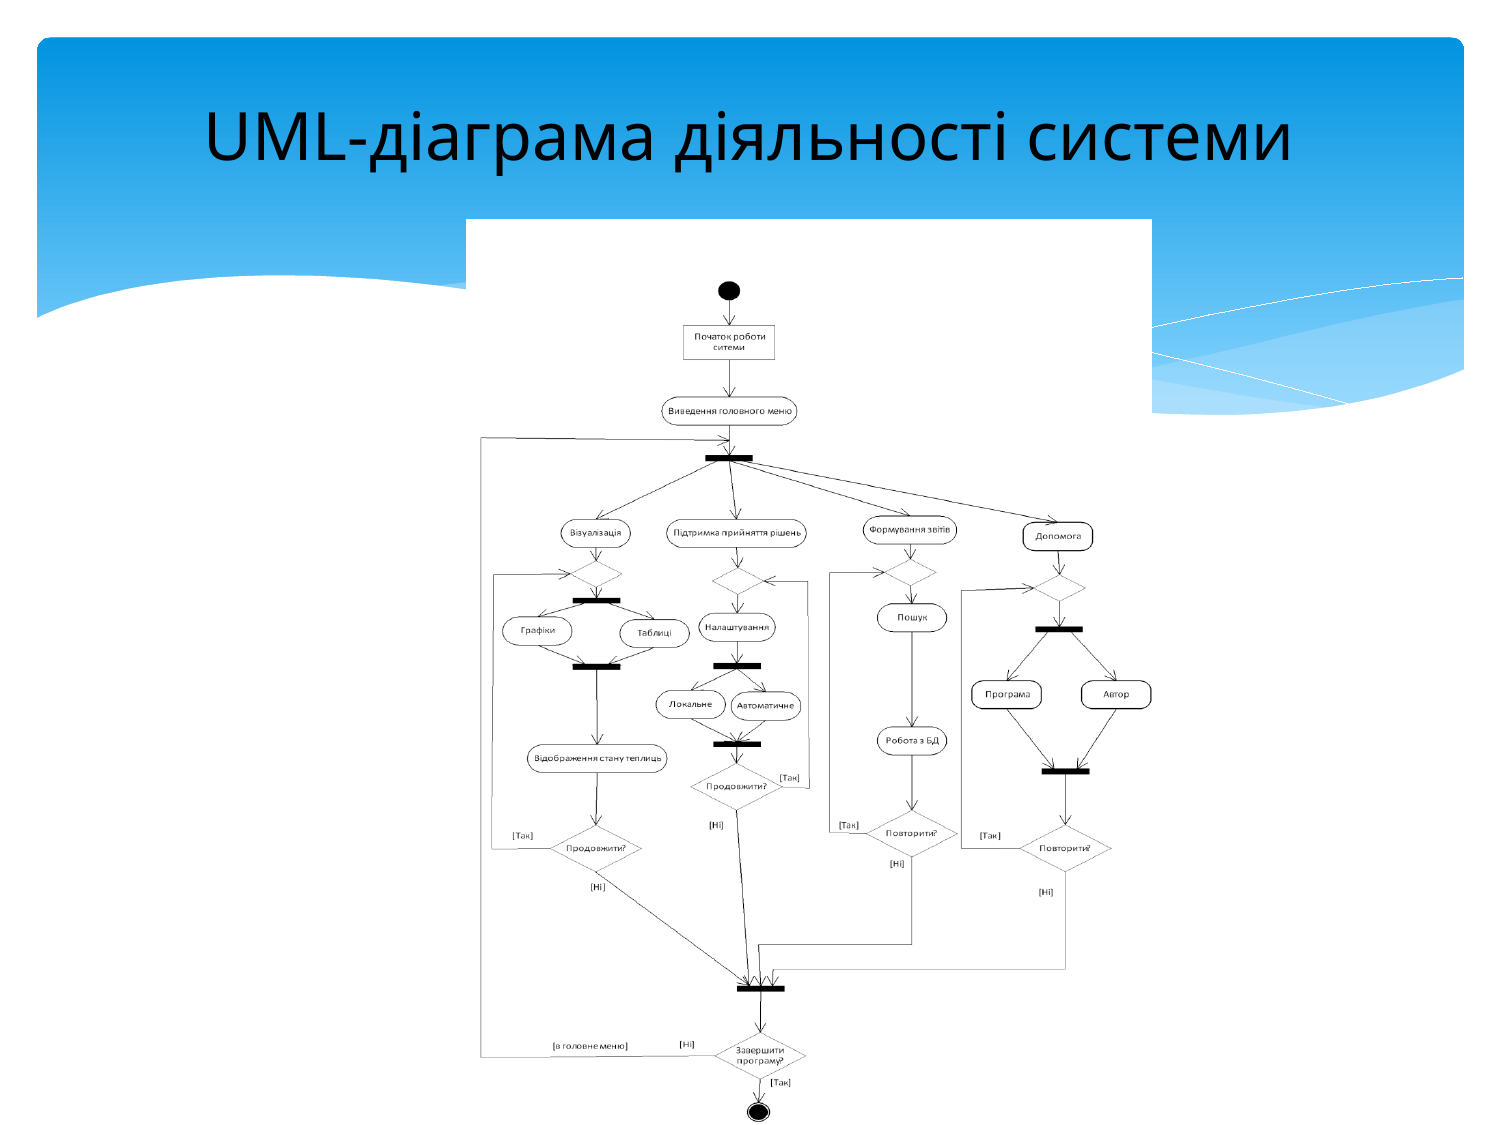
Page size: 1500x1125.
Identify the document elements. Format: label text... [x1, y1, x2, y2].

picture [466, 219, 1152, 1124]
title UML-діаграма діяльності системи [75, 30, 1425, 237]
